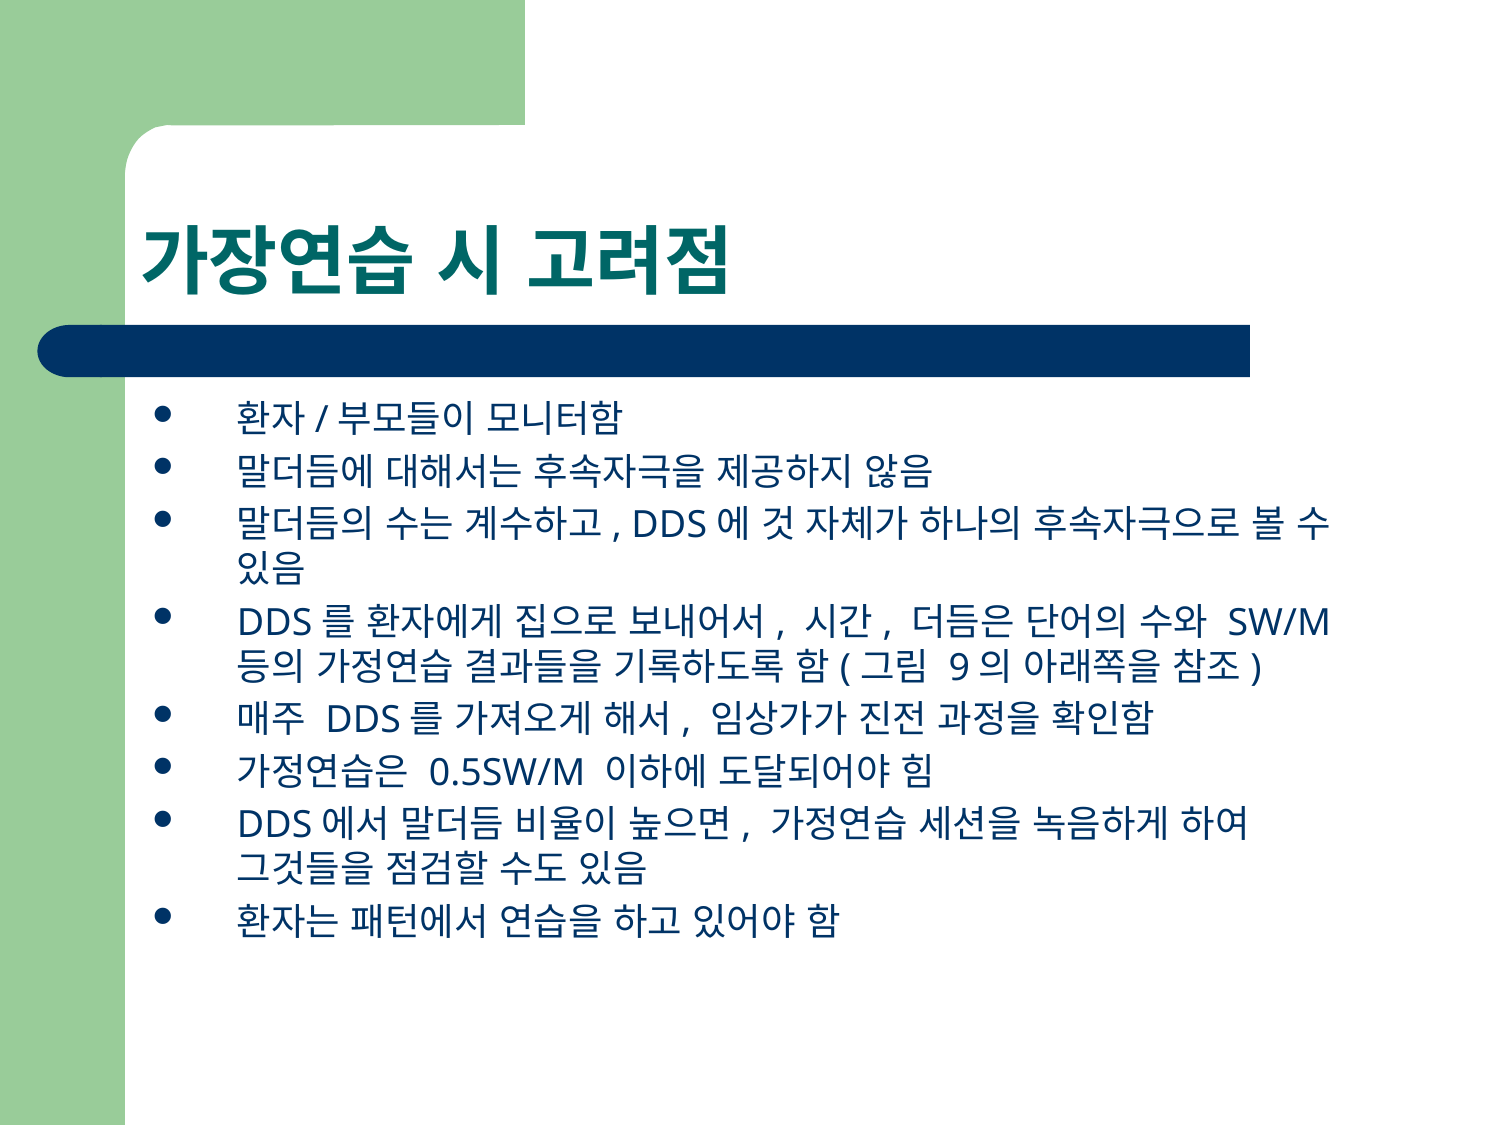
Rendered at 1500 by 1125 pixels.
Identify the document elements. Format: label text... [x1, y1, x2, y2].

list 환자/부모들이 모니터함 말더듬에 대해서는 후속자극을 제공하지 않음 말더듬의 수는 계수하고, DDS에 것 자체가 하나의 후속자극으로 볼 수 있음 DDS를 환자에게 집으로 보내어서, 시간, 더듬은 단어의 수와 SW/M 등의 가정연습 결과들을 기록하도록 함(그림 9의 아래쪽을 참조) 매주 DDS를 가져오게 해서, 임상가가 진전 과정을 확인함 가정연습은 0.5SW/M 이하에 도달되어야 힘 DDS에서 말더듬 비율이 높으면, 가정연습 세션을 녹음하게 하여 그것들을 점검할 수도 있음 환자는 패턴에서 연습을 하고 있어야 함 [137, 387, 1400, 999]
title 가장연습 시 고려점 [124, 124, 1426, 313]
